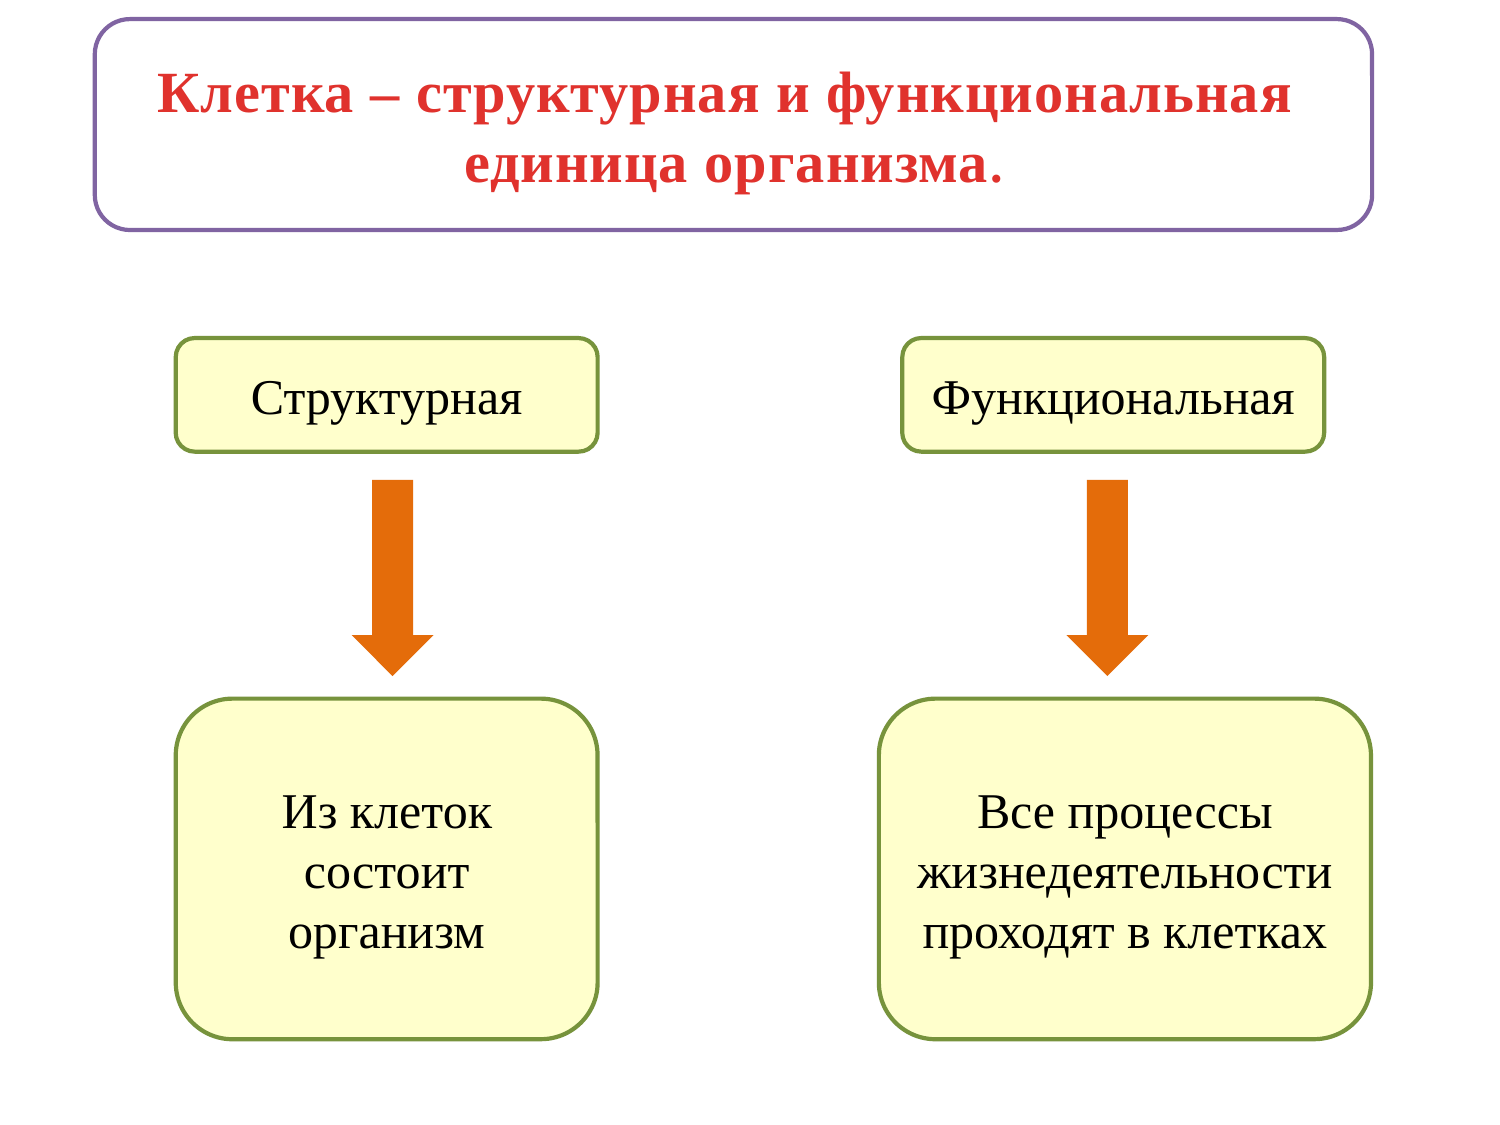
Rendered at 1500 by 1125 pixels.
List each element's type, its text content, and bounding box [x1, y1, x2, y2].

text_box Функциональная [900, 335, 1327, 454]
text_box Клетка – структурная и функциональная единица организма. [92, 16, 1375, 233]
text_box Из клеток состоит организм [173, 696, 600, 1042]
text_box Все процессы жизнедеятельности проходят в клетках [876, 696, 1374, 1042]
text_box Структурная [173, 335, 600, 454]
text_box [1064, 477, 1151, 679]
text_box [349, 477, 436, 679]
